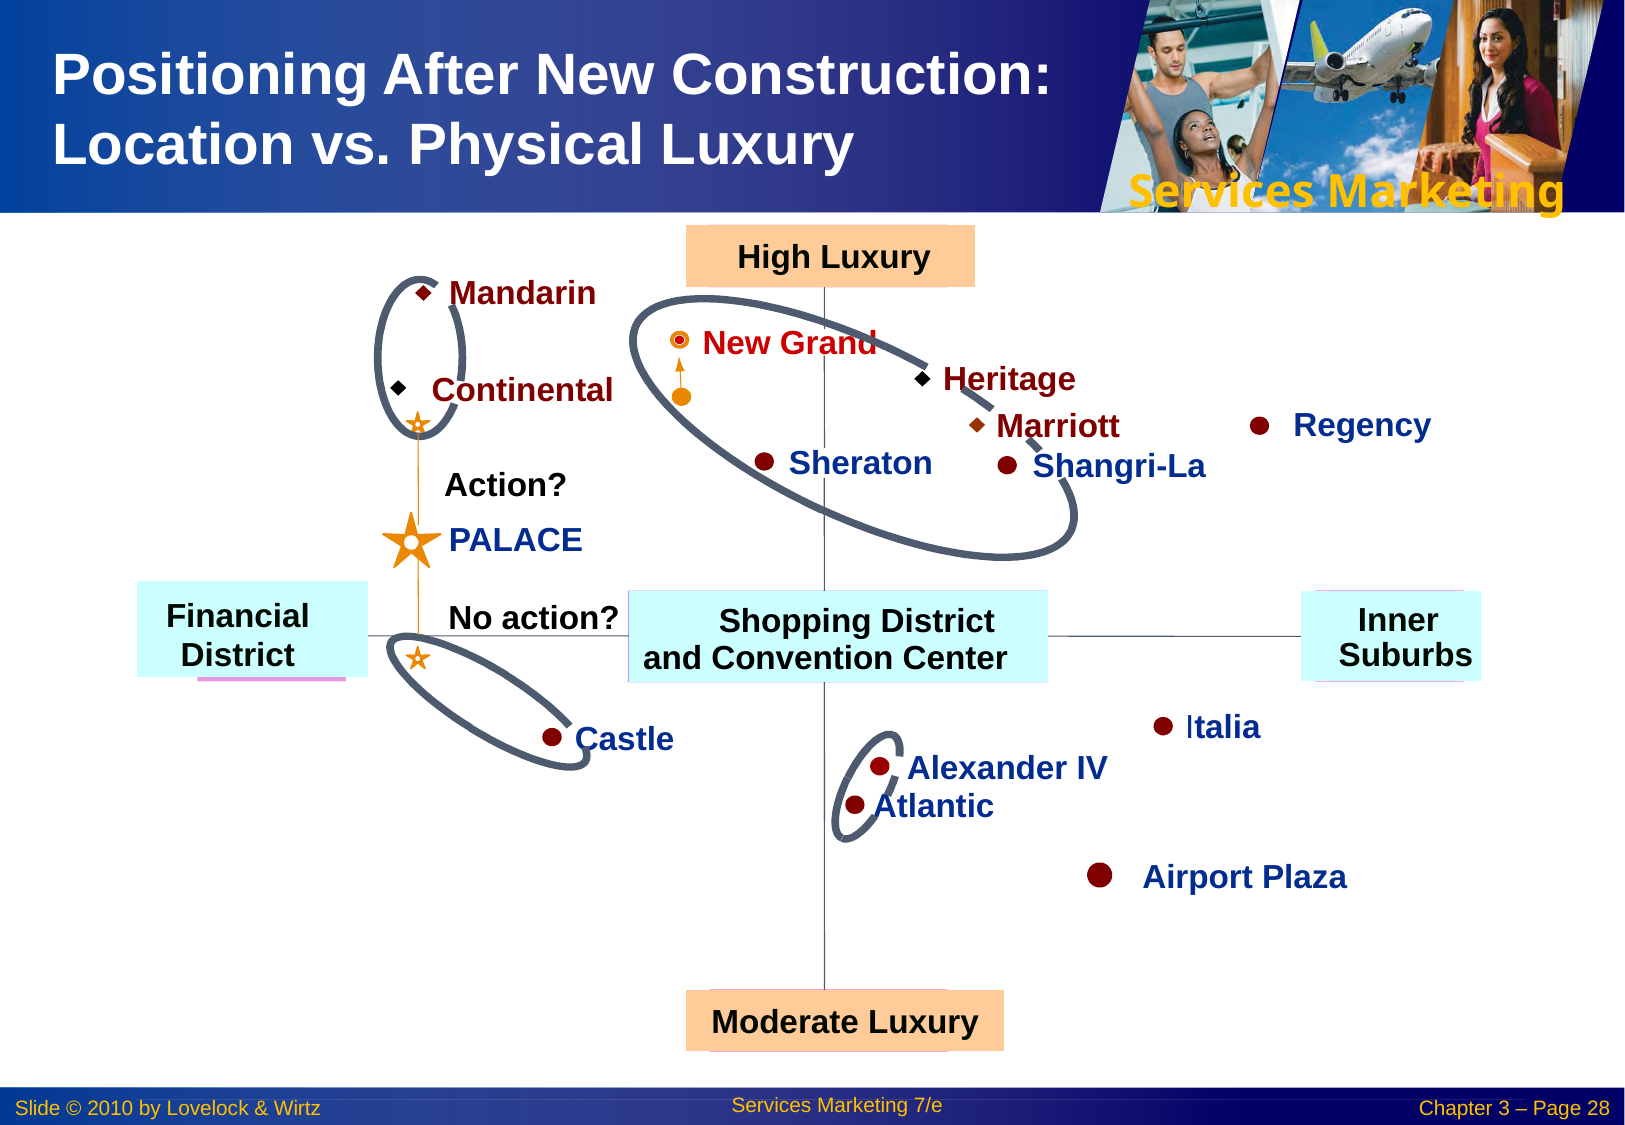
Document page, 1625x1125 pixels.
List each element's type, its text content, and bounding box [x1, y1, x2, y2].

picture [1546, 187, 1556, 202]
picture [1162, 186, 1172, 192]
title Positioning After New Construction: Location vs. Physical Luxury [36, 37, 1088, 176]
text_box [136, 224, 1525, 1101]
picture [1100, 0, 1604, 213]
